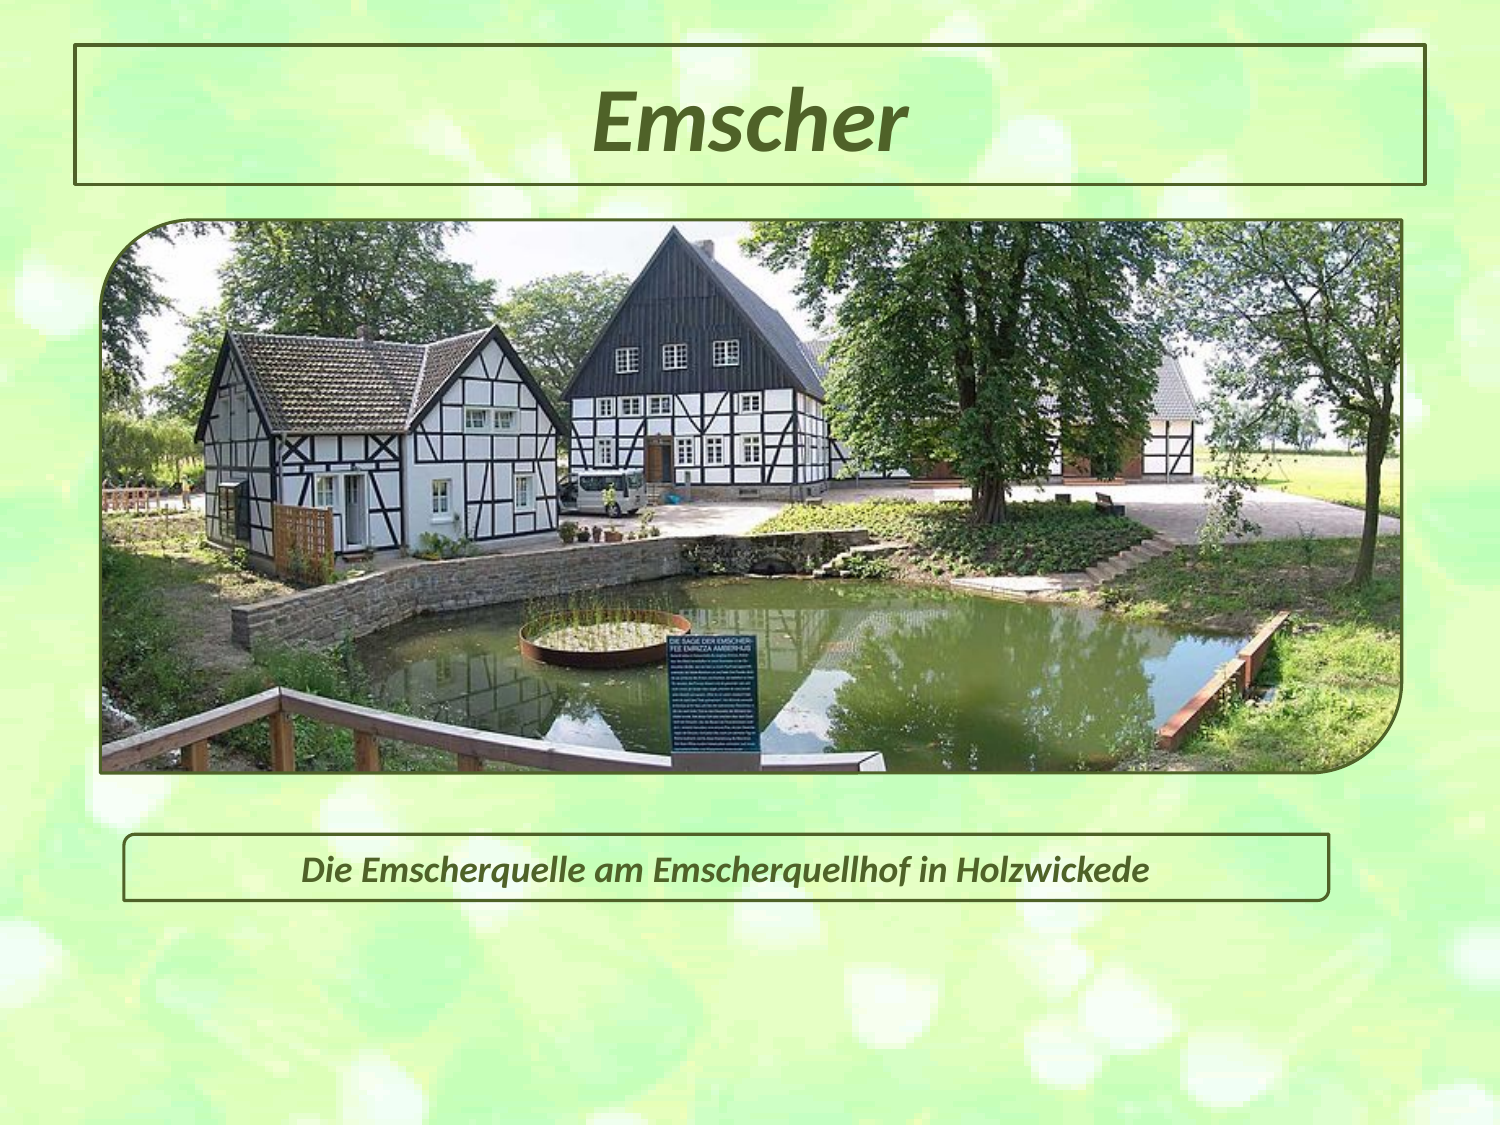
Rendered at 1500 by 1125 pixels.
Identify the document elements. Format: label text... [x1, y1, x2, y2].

picture [0, 0, 1500, 1125]
title Emscher [75, 45, 1425, 185]
text_box Die Emscherquelle am Emscherquellhof in Holzwickede [123, 834, 1329, 901]
